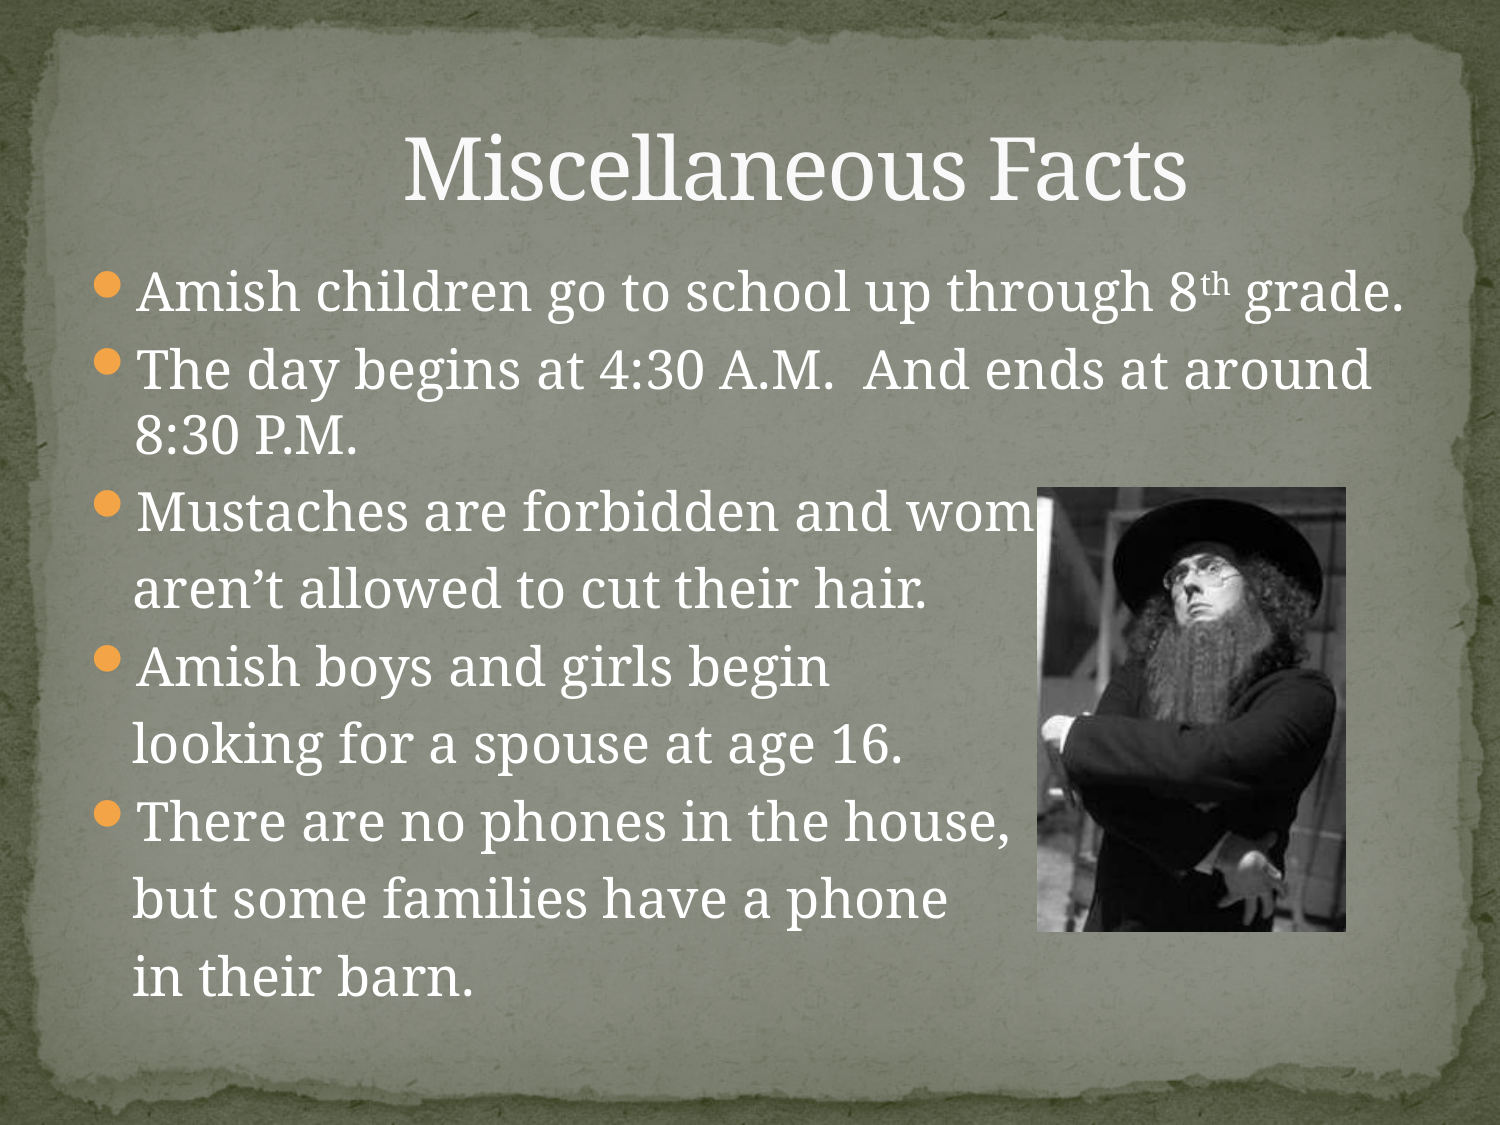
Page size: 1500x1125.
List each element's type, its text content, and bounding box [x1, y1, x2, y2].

picture [1037, 487, 1346, 932]
list Amish children go to school up through 8th grade. The day begins at 4:30 A.M. And ends at around 8:30 P.M. Mustaches are forbidden and women aren’t allowed to cut their hair. Amish boys and girls begin looking for a spouse at age 16. There are no phones in the house, but some families have a phone in their barn. [74, 249, 1426, 1001]
title Miscellaneous Facts [74, 24, 1425, 225]
